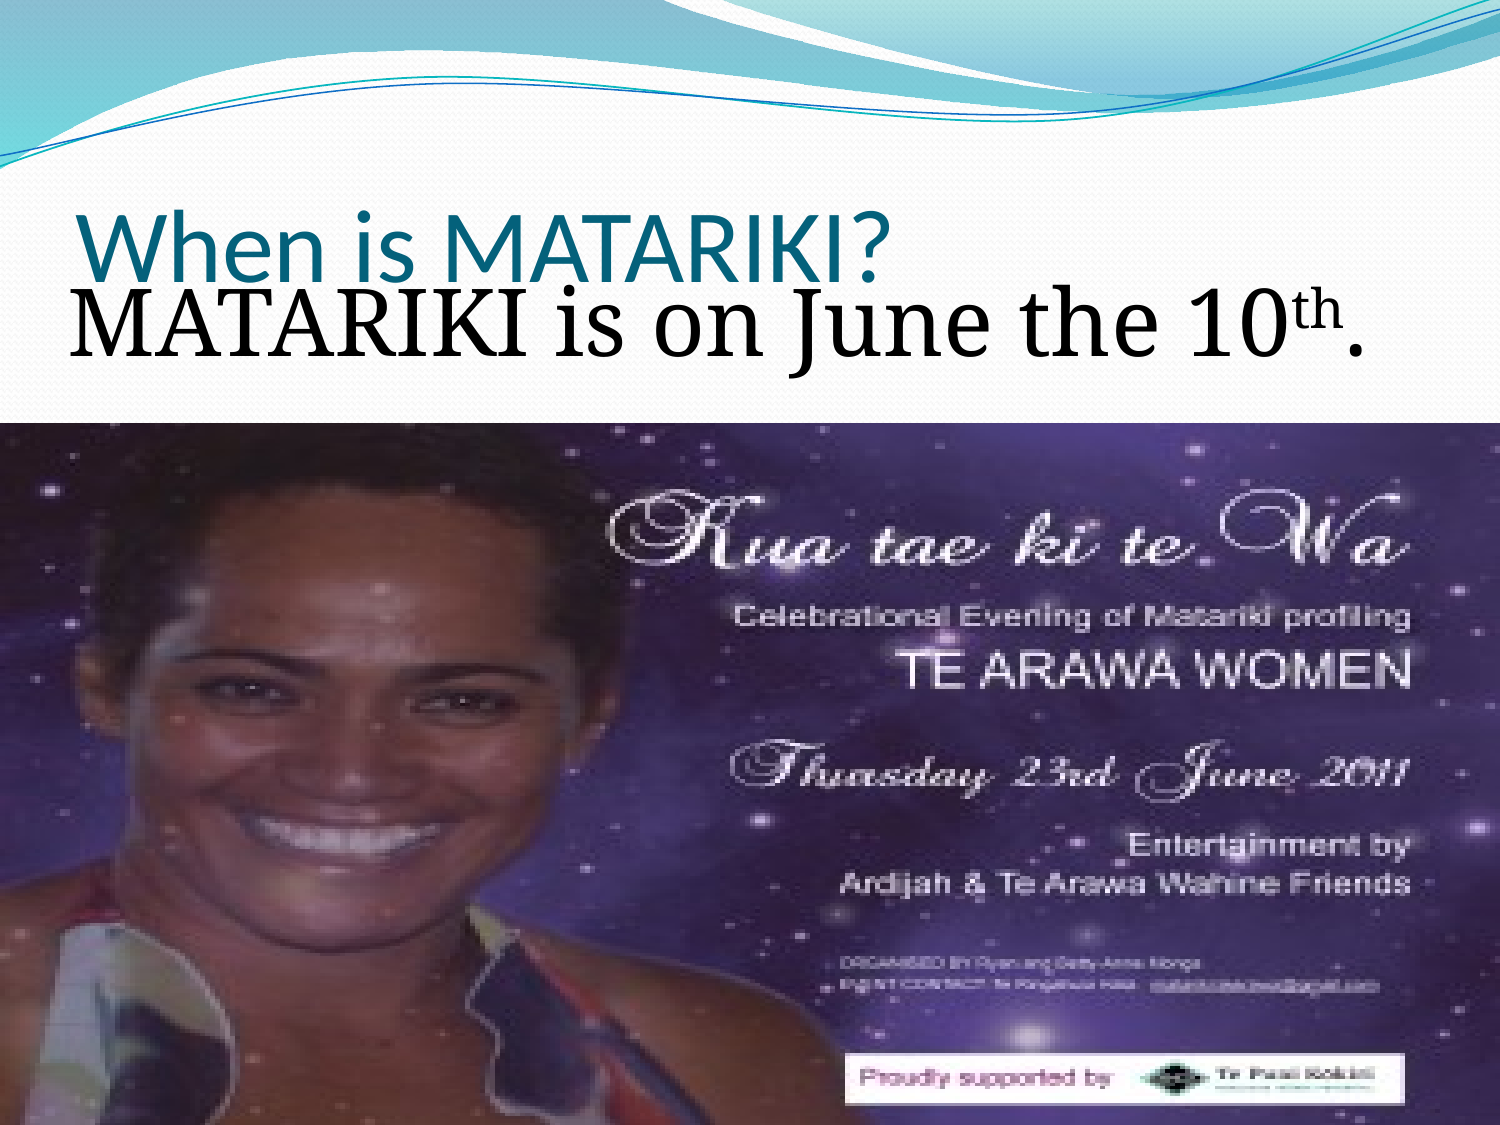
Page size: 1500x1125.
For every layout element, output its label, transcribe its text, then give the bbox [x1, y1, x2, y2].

text_box MATARIKI is on June the 10th. [53, 255, 1453, 383]
title When is MATARIKI? [75, 115, 1425, 255]
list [0, 422, 1500, 1125]
